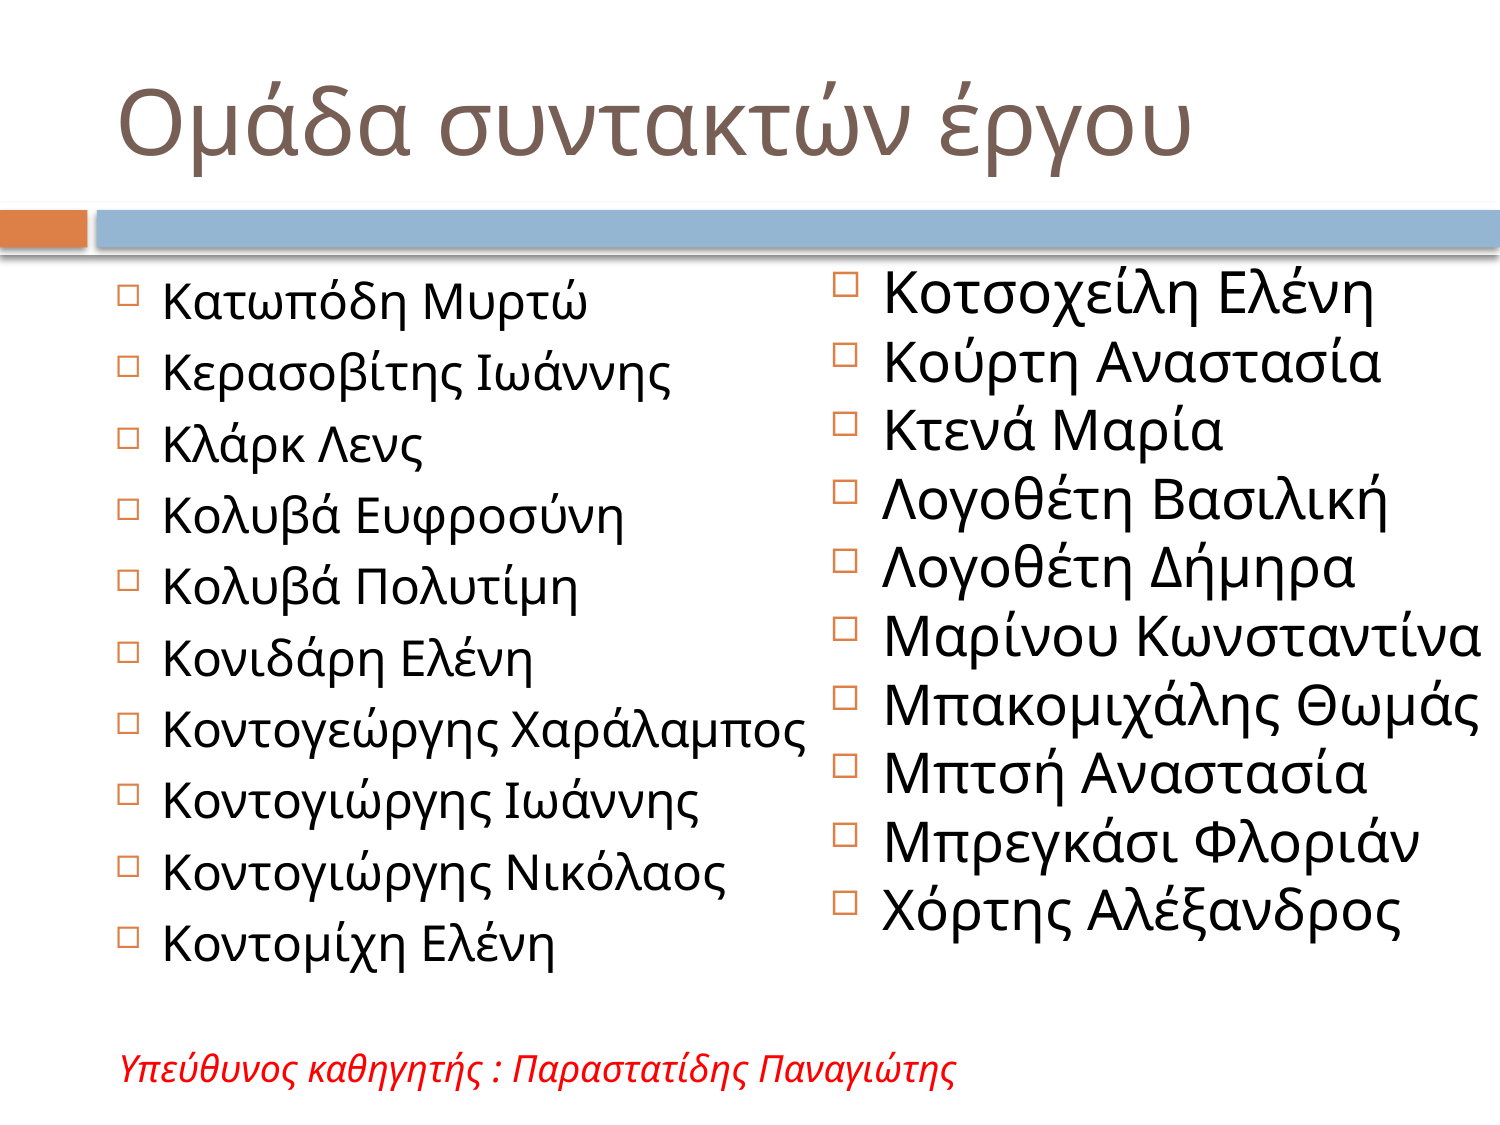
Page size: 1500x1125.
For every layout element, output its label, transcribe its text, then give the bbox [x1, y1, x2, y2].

title Ομάδα συντακτών έργου [100, 37, 1438, 200]
text_box Κοτσοχείλη Ελένη Κούρτη Αναστασία Κτενά Μαρία Λογοθέτη Βασιλική Λογοθέτη Δήμηρα Μαρίνου Κωνσταντίνα Μπακομιχάλης Θωμάς Μπτσή Αναστασία Μπρεγκάσι Φλοριάν Χόρτης Αλέξανδρος [815, 261, 1498, 994]
text_box Υπεύθυνος καθηγητής : Παραστατίδης Παναγιώτης [103, 1037, 973, 1098]
list Κατωπόδη Μυρτώ Κερασοβίτης Ιωάννης Κλάρκ Λενς Κολυβά Ευφροσύνη Κολυβά Πολυτίμη Κονιδάρη Ελένη Κοντογεώργης Χαράλαμπος Κοντογιώργης Ιωάννης Κοντογιώργης Νικόλαος Κοντομίχη Ελένη [100, 262, 824, 1000]
